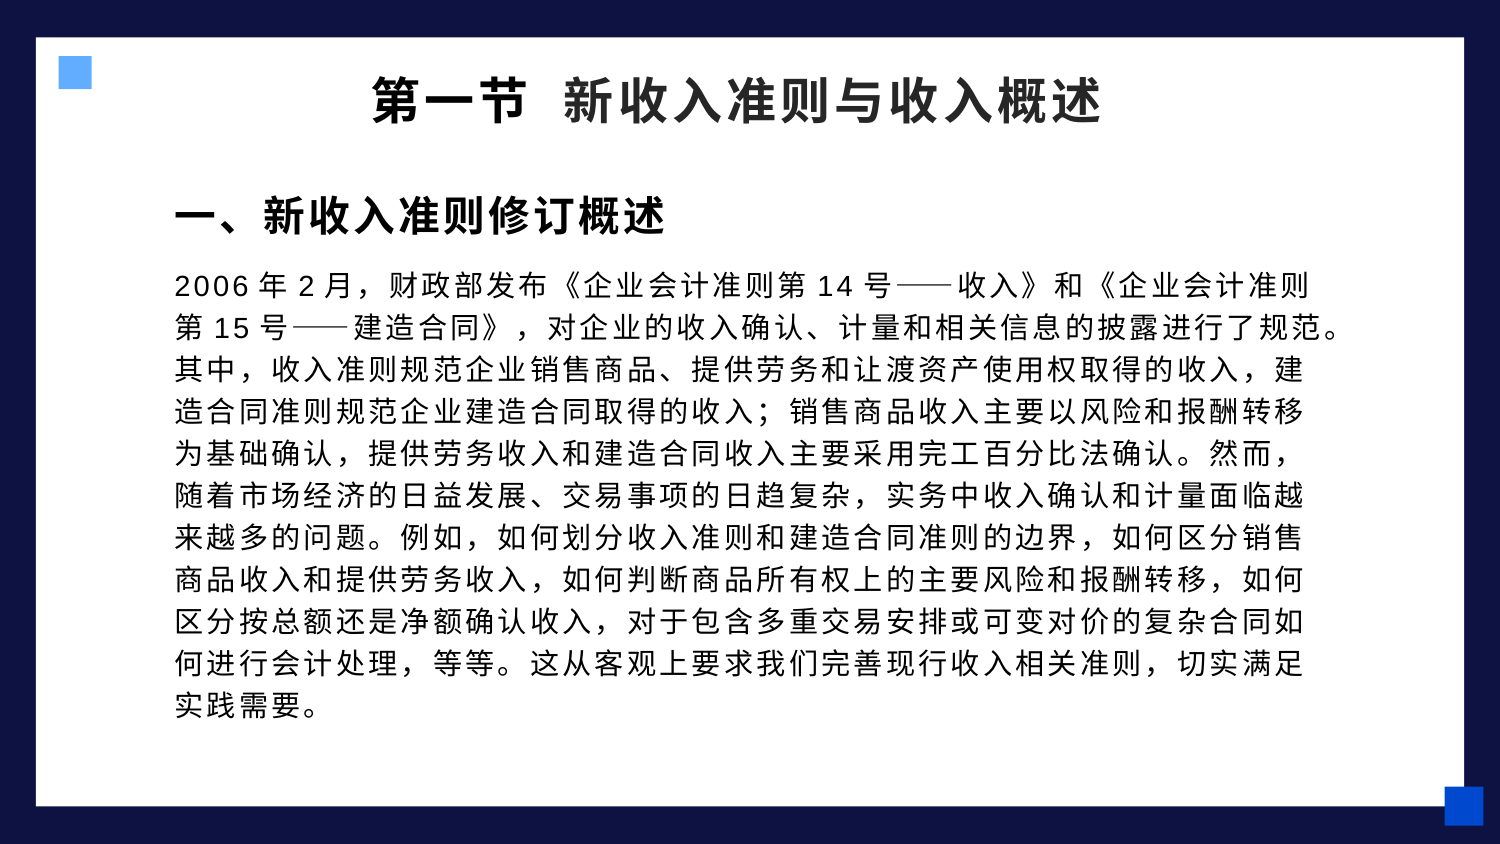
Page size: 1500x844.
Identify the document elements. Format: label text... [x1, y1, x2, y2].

title 第一节 新收入准则与收入概述 [141, 48, 1327, 139]
list 一、新收入准则修订概述 2006年2月，财政部发布《企业会计准则第14号——收入》和《企业会计准则第15号——建造合同》，对企业的收入确认、计量和相关信息的披露进行了规范。其中，收入准则规范企业销售商品、提供劳务和让渡资产使用权取得的收入，建造合同准则规范企业建造合同取得的收入；销售商品收入主要以风险和报酬转移为基础确认，提供劳务收入和建造合同收入主要采用完工百分比法确认。然而，随着市场经济的日益发展、交易事项的日趋复杂，实务中收入确认和计量面临越来越多的问题。例如，如何划分收入准则和建造合同准则的边界，如何区分销售商品收入和提供劳务收入，如何判断商品所有权上的主要风险和报酬转移，如何区分按总额还是净额确认收入，对于包含多重交易安排或可变对价的复杂合同如何进行会计处理，等等。这从客观上要求我们完善现行收入相关准则，切实满足实践需要。 [157, 179, 1343, 605]
